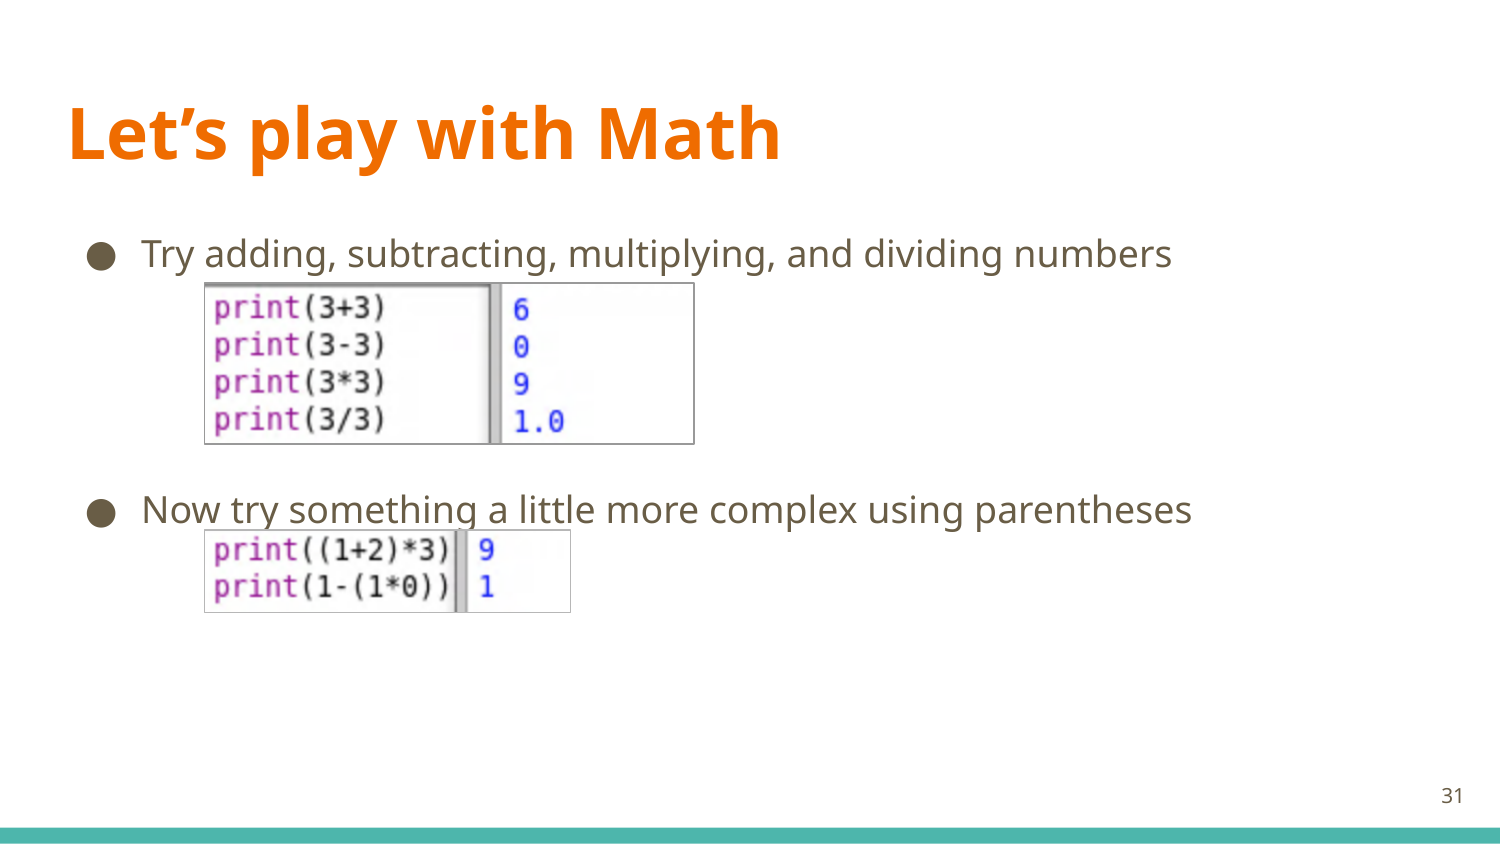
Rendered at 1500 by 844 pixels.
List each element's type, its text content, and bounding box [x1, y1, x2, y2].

slide_number ‹#› [1389, 764, 1480, 830]
picture [204, 530, 571, 612]
list Try adding, subtracting, multiplying, and dividing numbers Now try something a little more complex using parentheses [51, 207, 1449, 750]
picture [204, 283, 694, 444]
title Let’s play with Math [51, 72, 1449, 189]
